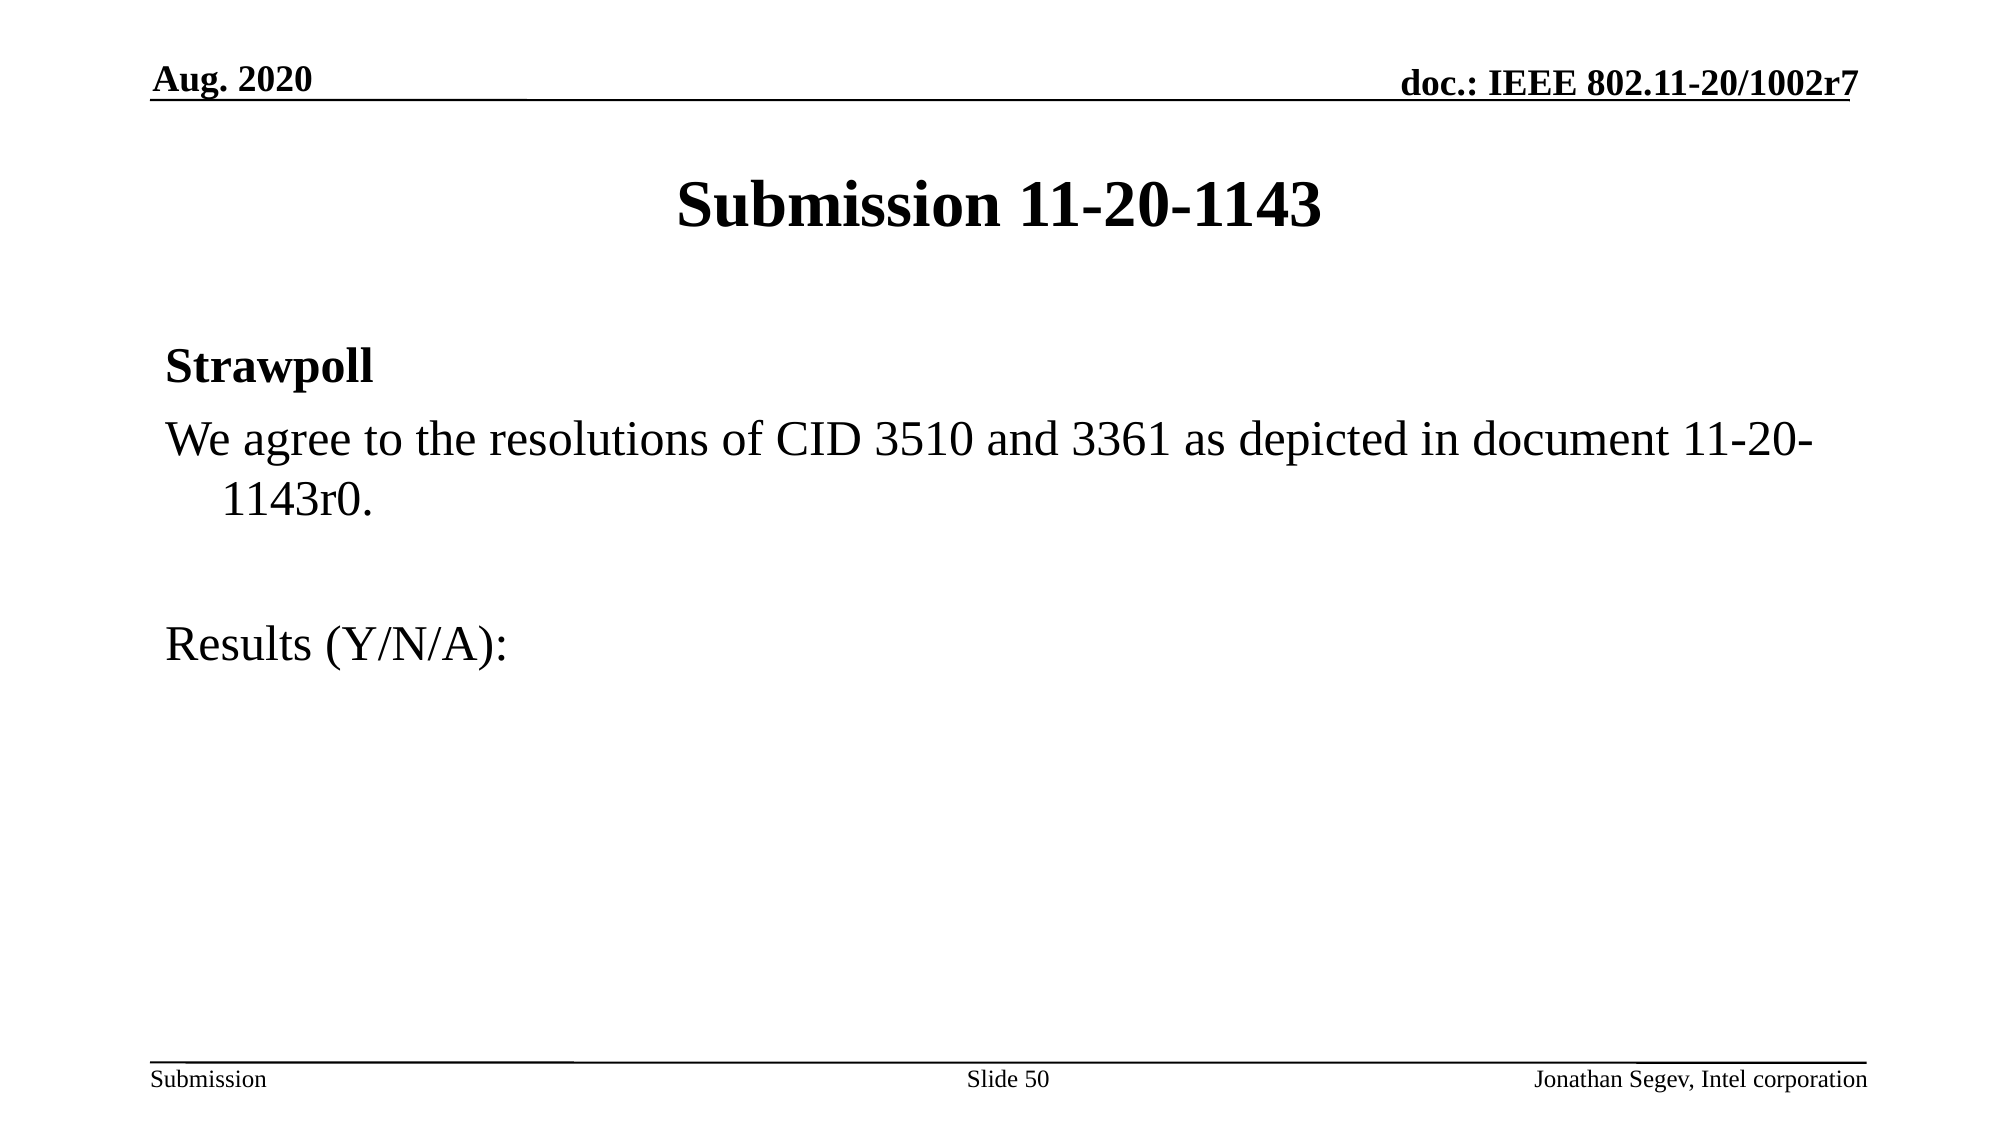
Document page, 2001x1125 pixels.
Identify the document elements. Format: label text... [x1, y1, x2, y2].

slide_number Slide 50 [950, 1061, 1067, 1123]
footer Jonathan Segev, Intel corporation [1171, 1061, 1869, 1093]
title Submission 11-20-1143 [149, 112, 1850, 288]
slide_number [152, 54, 563, 100]
list Strawpoll We agree to the resolutions of CID 3510 and 3361 as depicted in document 11-20-1143r0. Results (Y/N/A): [149, 324, 1850, 1000]
